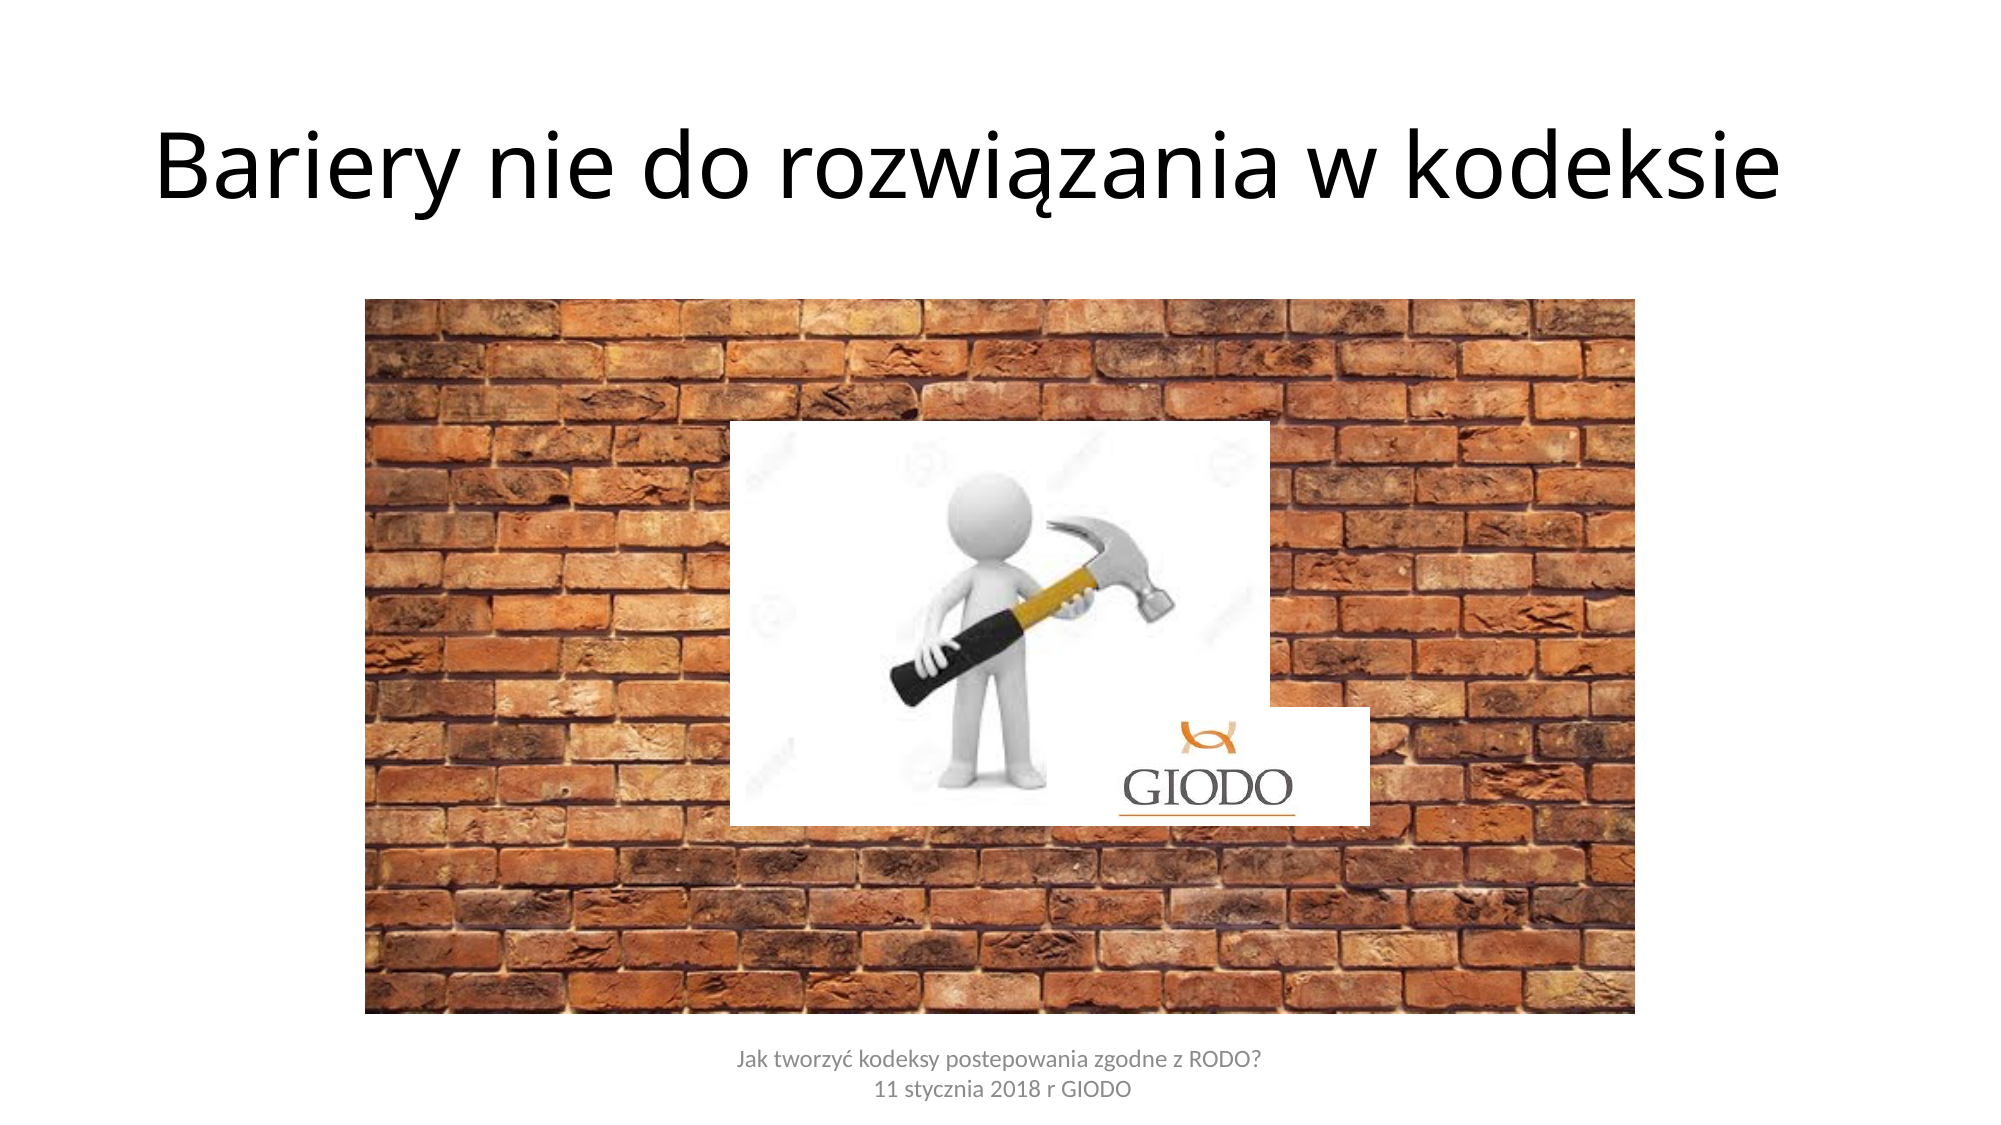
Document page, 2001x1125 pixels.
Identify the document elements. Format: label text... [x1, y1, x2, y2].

title Bariery nie do rozwiązania w kodeksie [137, 59, 1863, 278]
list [365, 299, 1635, 1014]
footer Jak tworzyć kodeksy postepowania zgodne z RODO? 11 stycznia 2018 r GIODO [662, 1042, 1338, 1103]
picture [730, 421, 1370, 826]
